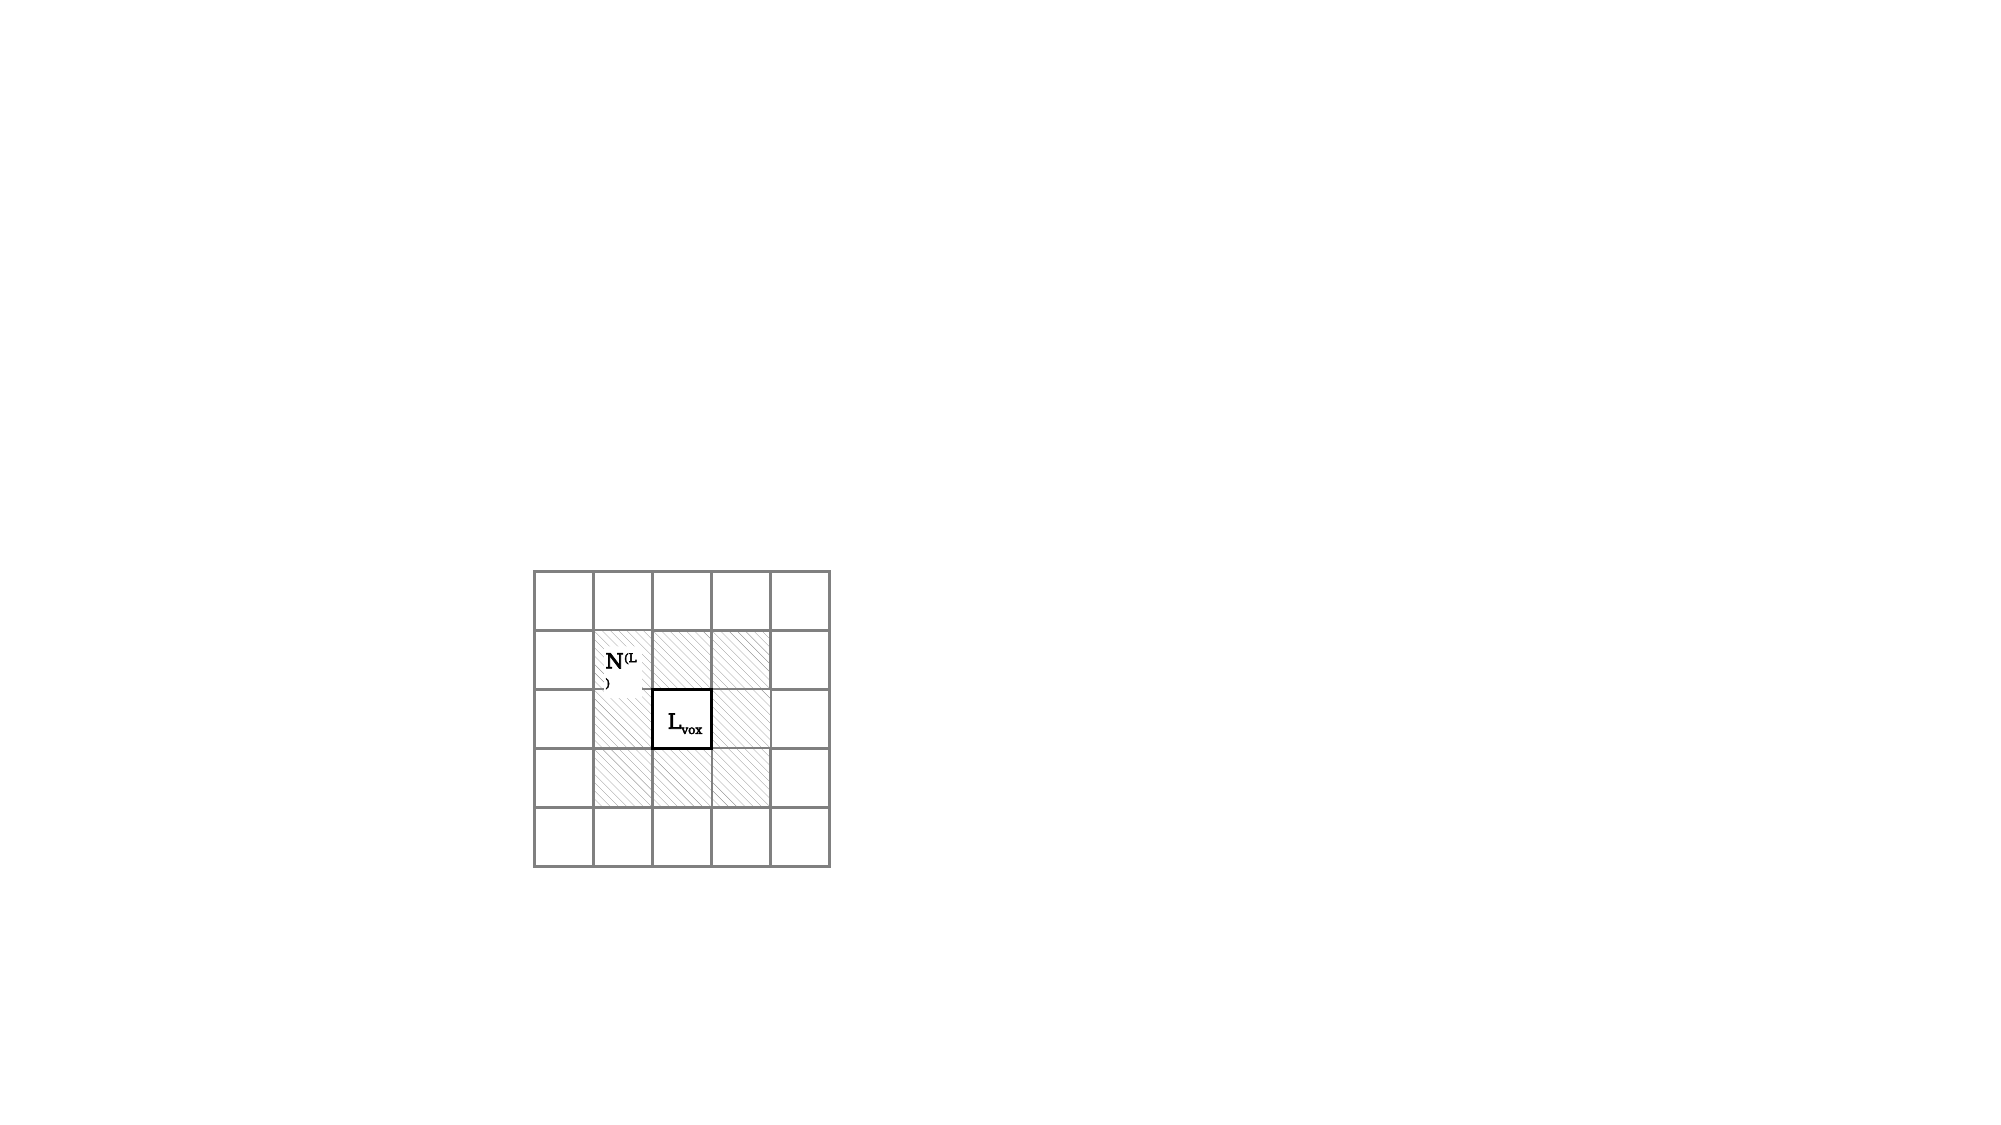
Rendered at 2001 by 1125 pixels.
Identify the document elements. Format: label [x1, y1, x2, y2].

text_box [533, 570, 831, 867]
